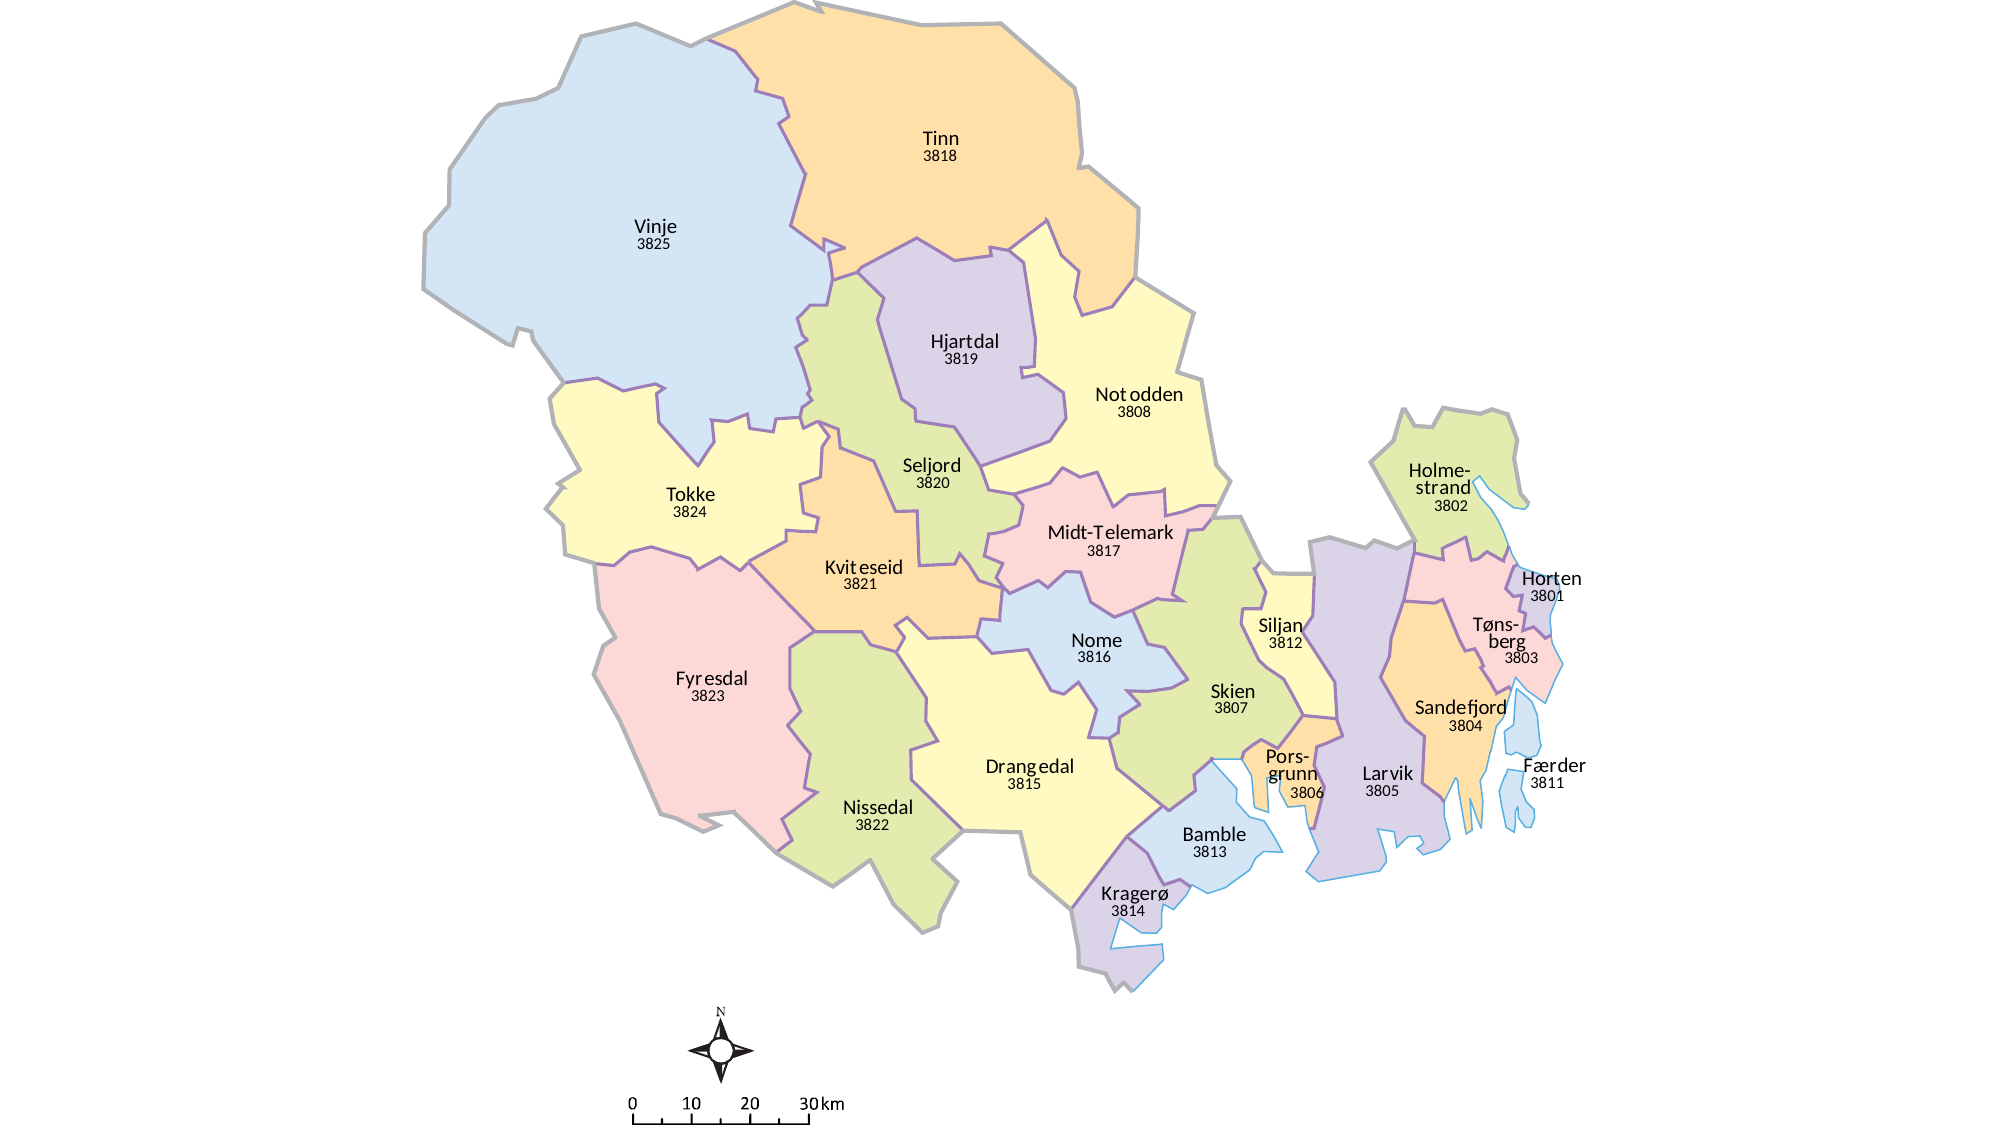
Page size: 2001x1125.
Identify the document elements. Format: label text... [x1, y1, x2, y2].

text_box Hor [1522, 564, 1553, 590]
text_box Nissedal [843, 793, 914, 819]
text_box [716, 1006, 726, 1017]
text_box ok [675, 480, 695, 506]
text_box en [1560, 564, 1583, 590]
text_box [1520, 612, 1525, 627]
text_box edal [1038, 752, 1075, 778]
text_box [822, 1096, 830, 1110]
text_box 3812 [1268, 637, 1303, 652]
text_box 3823 [691, 684, 726, 705]
text_box 3802 [1434, 499, 1469, 515]
text_box s [1415, 473, 1424, 499]
text_box 3822 [855, 819, 890, 834]
text_box Sand [1414, 694, 1456, 720]
text_box [1447, 546, 1521, 650]
text_box - [1086, 519, 1093, 545]
text_box 3815 [1007, 772, 1042, 793]
text_box e [704, 480, 716, 506]
text_box r [1150, 879, 1158, 905]
text_box k [695, 480, 704, 506]
text_box r [1287, 742, 1295, 759]
text_box [831, 1100, 844, 1110]
text_box 3818 [923, 150, 958, 165]
text_box [1135, 955, 1164, 990]
text_box Hjar [930, 327, 965, 353]
text_box [628, 1097, 637, 1110]
text_box [692, 1097, 701, 1110]
text_box 3820 [916, 478, 951, 492]
text_box [1499, 769, 1535, 833]
text_box r [998, 752, 1006, 778]
text_box T [1472, 610, 1482, 636]
text_box r [1431, 473, 1439, 499]
text_box [714, 1022, 721, 1040]
text_box t [965, 327, 973, 353]
text_box 3807 [1214, 703, 1249, 718]
text_box [1428, 720, 1502, 834]
text_box e [1456, 694, 1467, 720]
text_box t [1553, 564, 1560, 590]
text_box Nome [1071, 626, 1123, 652]
text_box P [1265, 742, 1276, 768]
text_box [683, 1097, 691, 1110]
text_box [1384, 648, 1445, 803]
text_box [1432, 607, 1512, 694]
text_box [722, 1061, 728, 1079]
text_box [1478, 628, 1563, 704]
text_box Skien [1210, 677, 1256, 703]
text_box r [1112, 879, 1119, 905]
text_box r [942, 452, 950, 478]
text_box o [1276, 742, 1287, 759]
text_box 3808 [1117, 401, 1152, 422]
text_box r [1381, 759, 1389, 785]
text_box 3804 [1448, 720, 1483, 736]
text_box elemark [1105, 519, 1174, 545]
text_box [691, 1051, 710, 1058]
text_box [720, 1020, 728, 1040]
text_box t [1120, 380, 1128, 407]
text_box 3816 [1077, 652, 1112, 667]
text_box [731, 1050, 752, 1058]
text_box g [1516, 627, 1527, 653]
text_box t [1080, 519, 1086, 545]
text_box [750, 1097, 759, 1110]
text_box [1505, 564, 1552, 639]
text_box be [1474, 627, 1509, 653]
text_box T [666, 480, 675, 506]
text_box 3801 [1530, 590, 1565, 606]
text_box [1496, 534, 1509, 546]
text_box Holme- [1408, 456, 1471, 482]
text_box ø [1158, 879, 1170, 905]
text_box [1319, 752, 1329, 782]
text_box Seljo [902, 452, 942, 478]
text_box K [825, 553, 835, 579]
text_box [1309, 803, 1321, 829]
text_box [809, 1097, 818, 1110]
text_box Bamble [1182, 820, 1247, 846]
text_box 3805 [1365, 785, 1400, 801]
text_box 3803 [1504, 646, 1539, 667]
text_box [423, 2, 1530, 992]
text_box 3806 [1290, 782, 1325, 803]
text_box K [1101, 879, 1112, 905]
text_box Vinje [634, 212, 678, 238]
text_box fjo [1467, 694, 1489, 720]
text_box d [950, 452, 962, 478]
text_box La [1362, 759, 1381, 785]
text_box No [1095, 380, 1120, 407]
text_box [1306, 684, 1451, 882]
text_box [709, 1039, 733, 1063]
text_box [731, 1044, 749, 1051]
text_box an [1006, 752, 1026, 778]
text_box F [1523, 751, 1533, 777]
text_box Tinn [922, 124, 960, 150]
text_box [1413, 625, 1496, 694]
text_box æ [1533, 751, 1549, 777]
text_box D [985, 752, 998, 778]
text_box r [1509, 627, 1516, 653]
text_box 3821 [843, 573, 878, 594]
text_box 3825 [636, 238, 672, 254]
text_box vik [1389, 759, 1414, 785]
text_box dal [973, 327, 1000, 353]
text_box d [1496, 694, 1508, 720]
text_box Siljan [1258, 611, 1304, 637]
text_box [1539, 606, 1554, 634]
text_box [1490, 545, 1509, 561]
text_box [1215, 827, 1283, 892]
text_box vi [835, 553, 850, 579]
text_box 3817 [1086, 539, 1122, 560]
text_box 3824 [672, 506, 708, 521]
text_box t [850, 553, 858, 579]
text_box r [694, 664, 703, 690]
text_box e [1139, 879, 1150, 905]
text_box [1286, 800, 1315, 828]
text_box and [1439, 473, 1472, 499]
text_box Mid [1047, 519, 1080, 545]
text_box g [1130, 879, 1139, 905]
text_box t [1424, 473, 1431, 499]
text_box a [1119, 879, 1130, 905]
text_box T [1093, 519, 1104, 545]
text_box g [1026, 752, 1037, 778]
text_box [690, 1044, 710, 1051]
text_box [1504, 688, 1542, 756]
text_box [741, 1097, 749, 1110]
text_box eseid [859, 553, 904, 579]
text_box r [1489, 694, 1496, 720]
text_box øns- [1482, 610, 1520, 627]
text_box [421, 0, 1579, 1125]
text_box [714, 1061, 722, 1081]
text_box grunn [1268, 759, 1319, 785]
text_box 3814 [1111, 905, 1146, 920]
text_box Fy [675, 664, 694, 690]
text_box der [1557, 751, 1587, 777]
text_box [800, 1097, 808, 1110]
text_box r [1549, 751, 1557, 777]
text_box esdal [704, 664, 749, 690]
text_box odden [1129, 380, 1184, 407]
text_box 3813 [1192, 846, 1228, 861]
text_box s- [1295, 742, 1310, 759]
text_box 3819 [944, 353, 979, 368]
text_box 3811 [1530, 777, 1565, 793]
